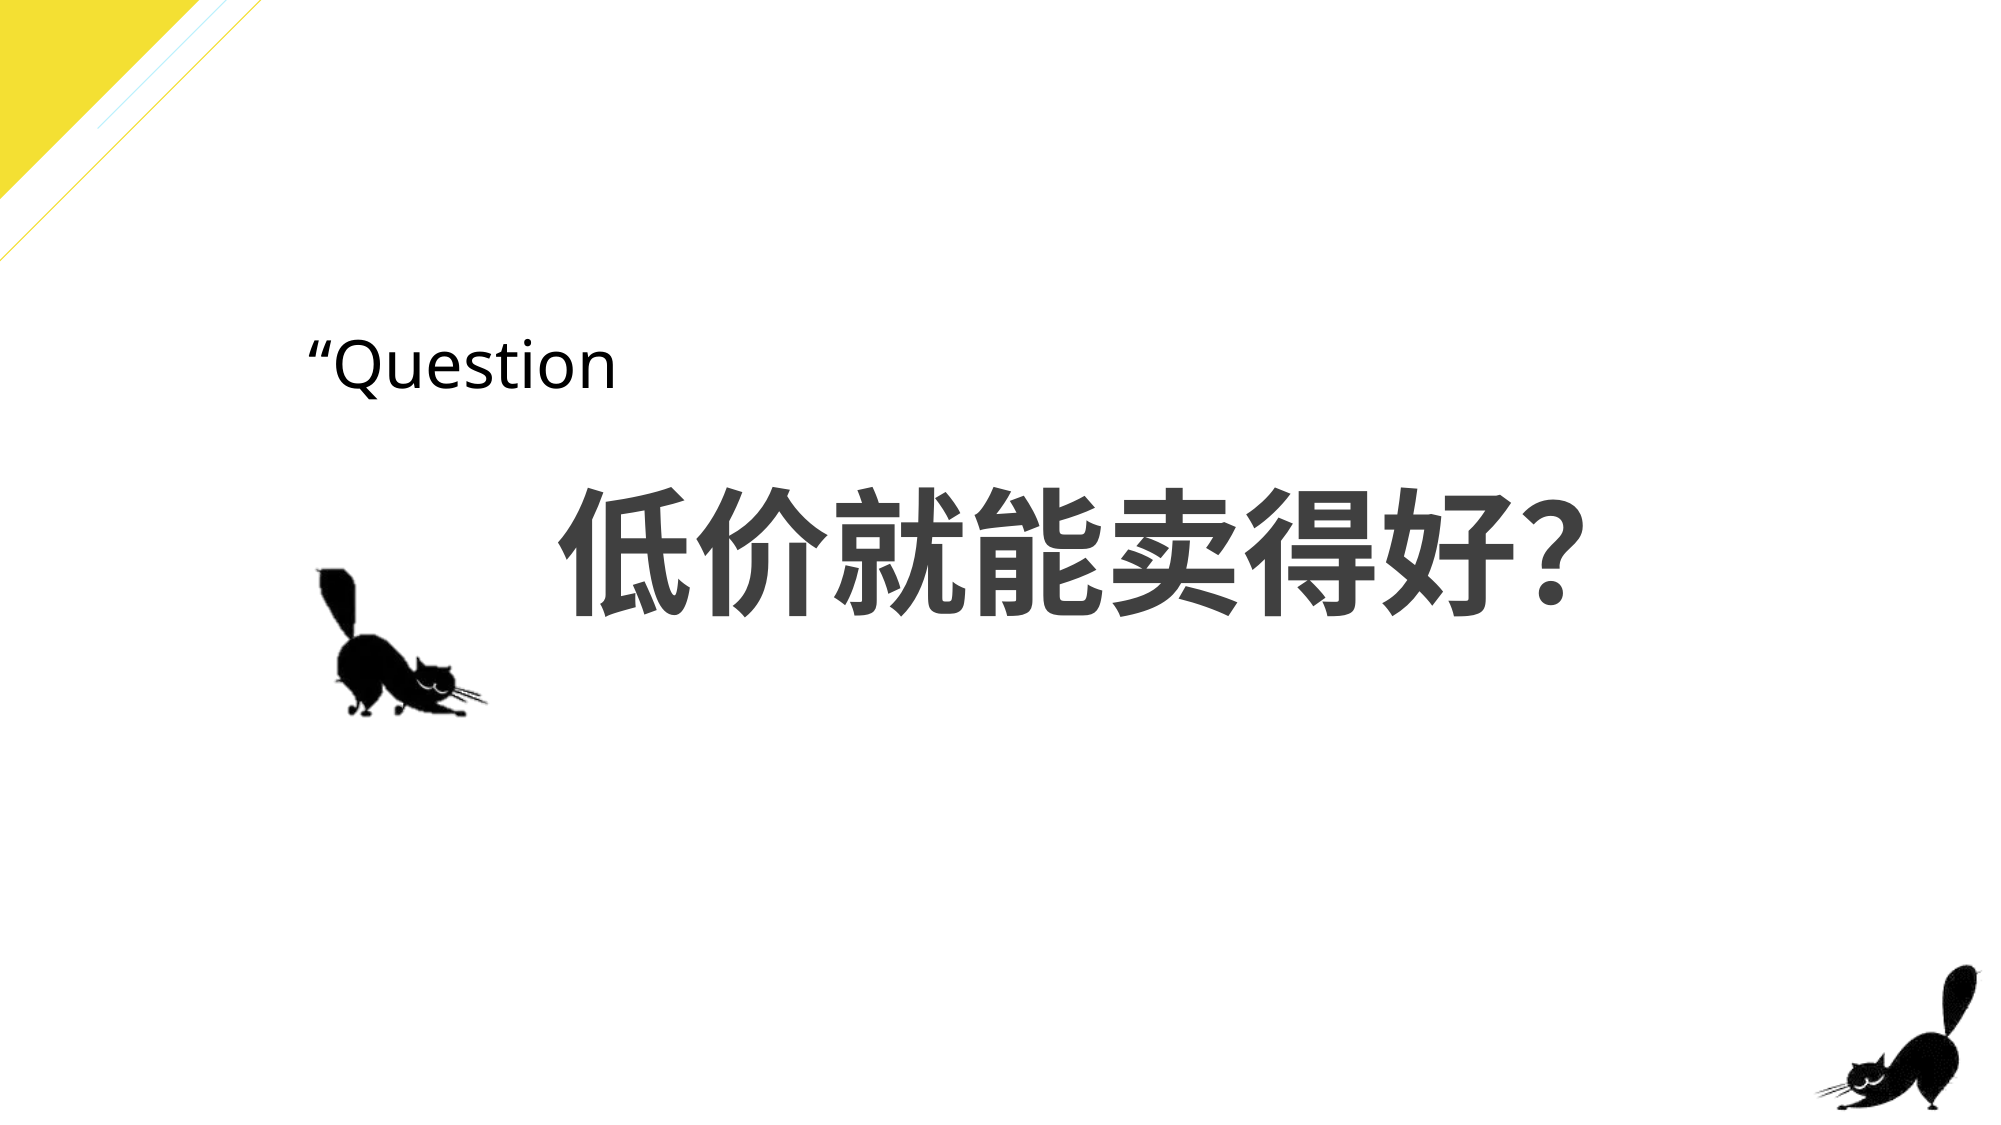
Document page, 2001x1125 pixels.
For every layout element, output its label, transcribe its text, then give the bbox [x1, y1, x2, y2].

picture [1807, 958, 2000, 1125]
text_box “Question [293, 314, 634, 410]
picture [294, 550, 514, 744]
text_box 低价就能卖得好？ [540, 459, 1671, 639]
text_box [0, 0, 271, 268]
